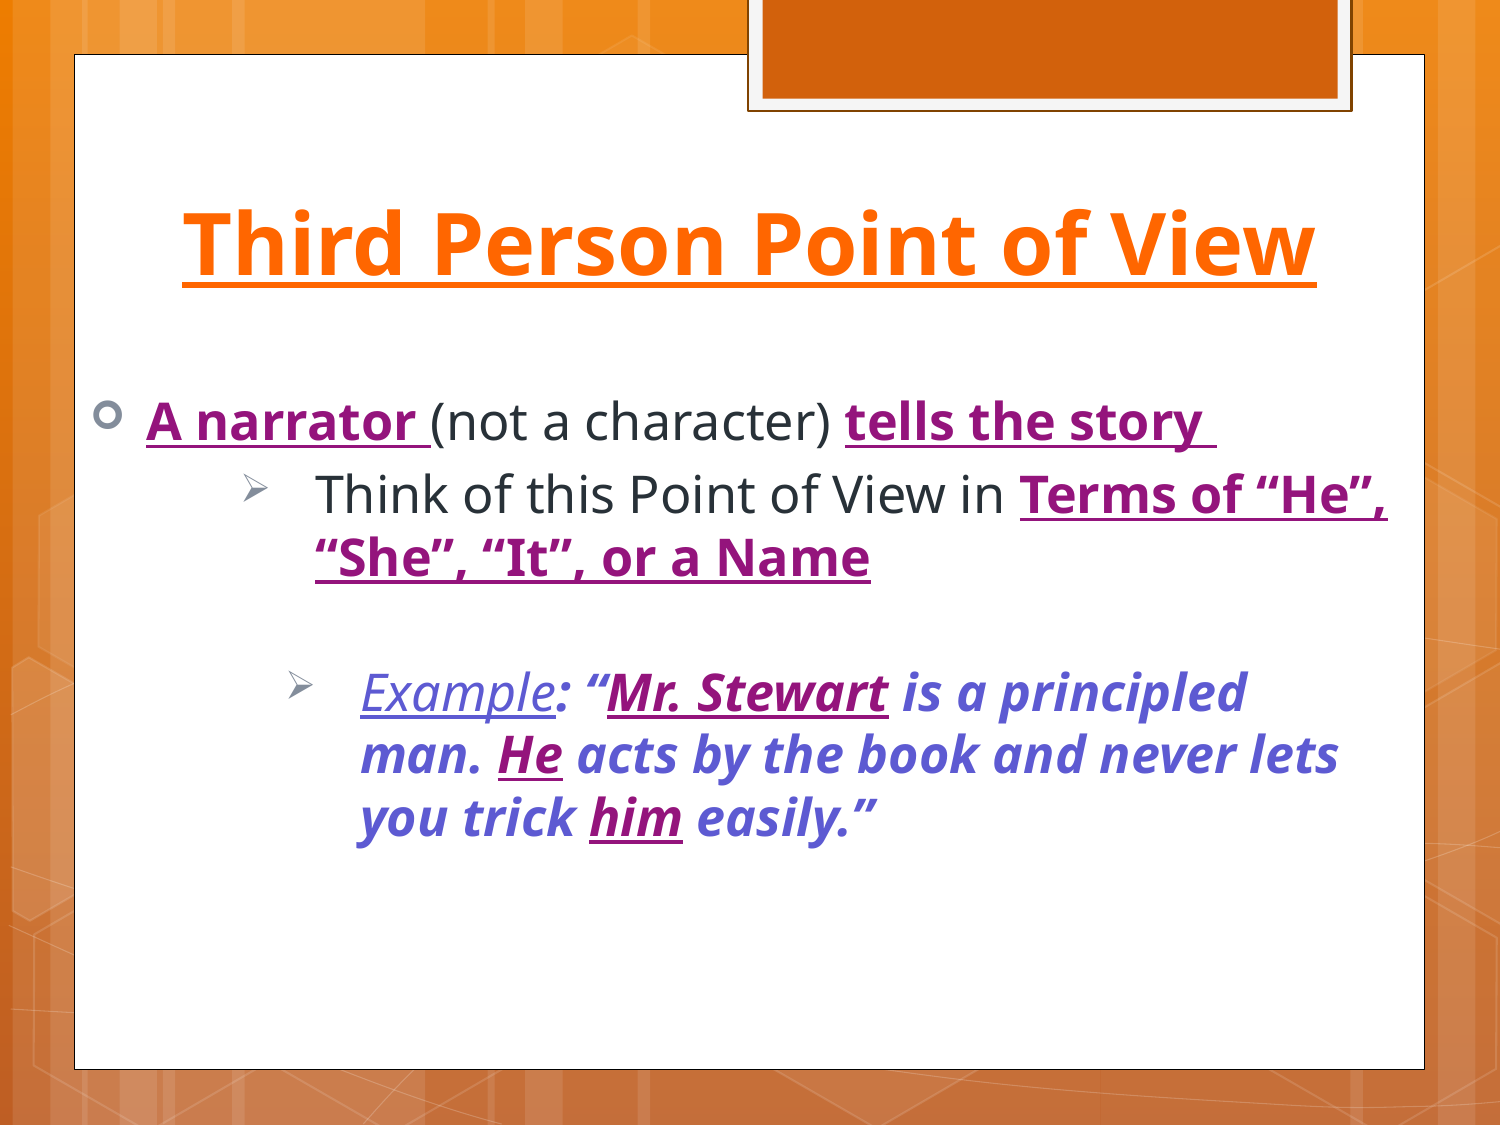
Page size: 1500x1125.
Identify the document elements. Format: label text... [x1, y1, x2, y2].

title Third Person Point of View [75, 112, 1425, 300]
list A narrator (not a character) tells the story Think of this Point of View in Terms of “He”, “She”, “It”, or a Name Example: “Mr. Stewart is a principled man. He acts by the book and never lets you trick him easily.” [75, 381, 1425, 957]
